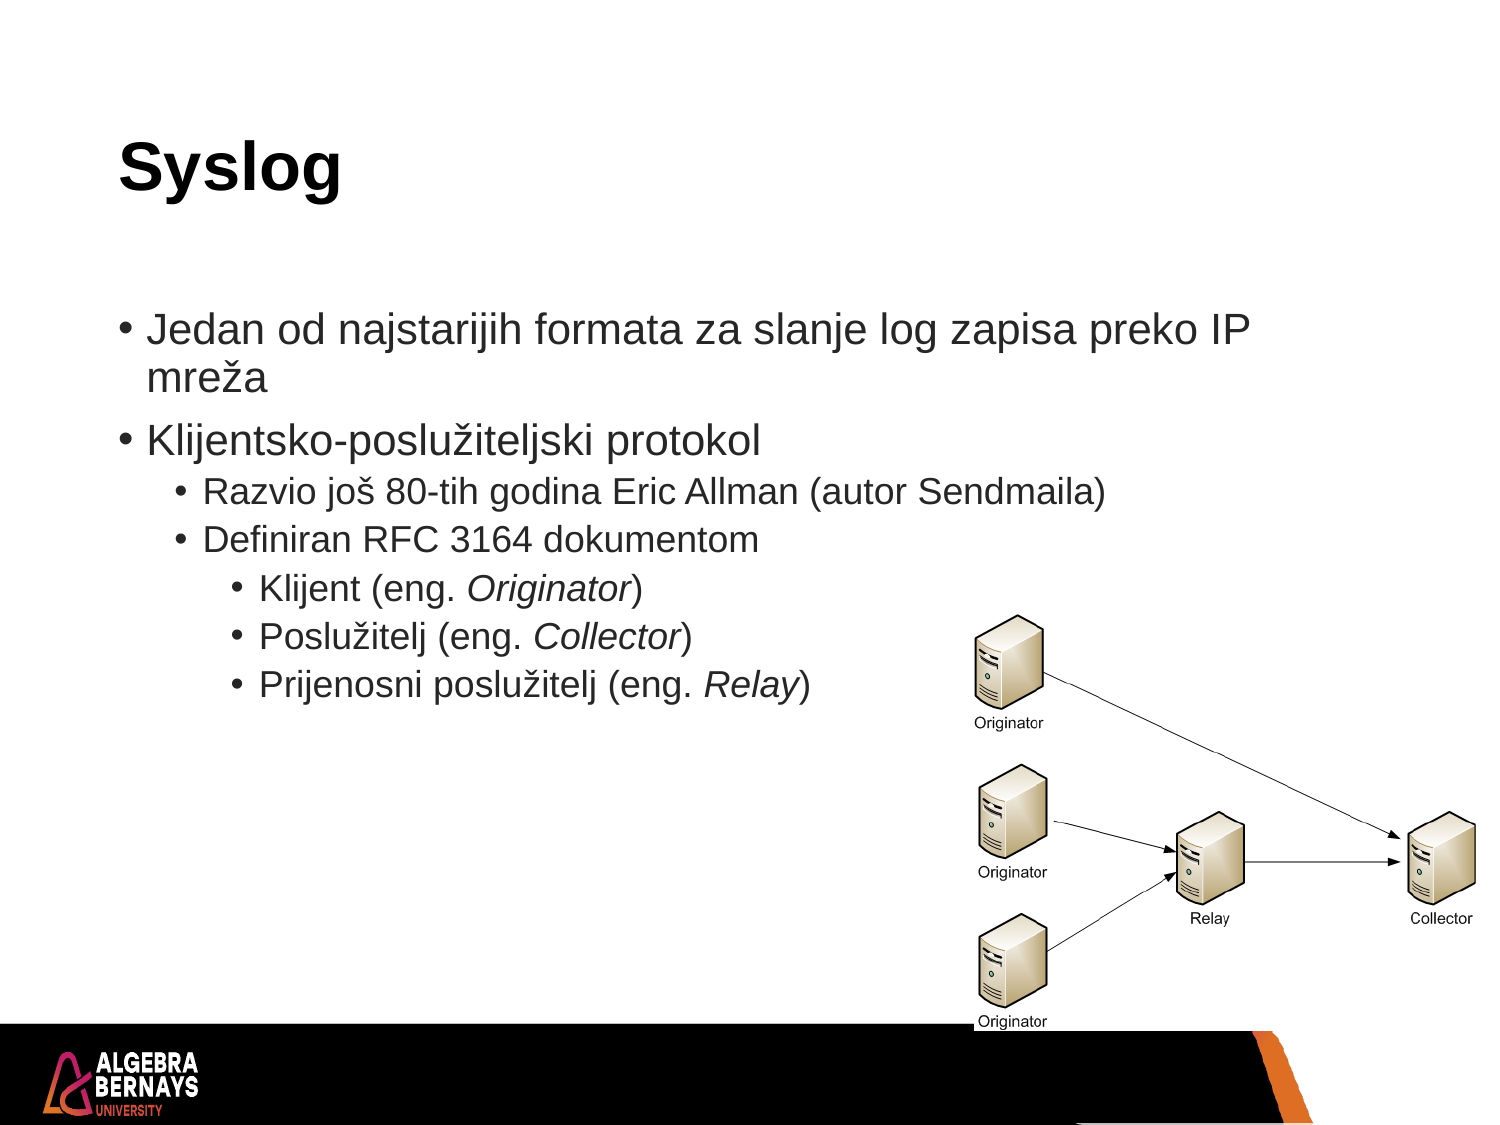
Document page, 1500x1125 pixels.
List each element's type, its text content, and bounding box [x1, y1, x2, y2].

picture [0, 614, 1476, 1125]
title Syslog [103, 59, 1397, 278]
list Jedan od najstarijih formata za slanje log zapisa preko IP mreža Klijentsko-poslužiteljski protokol Razvio još 80-tih godina Eric Allman (autor Sendmaila) Definiran RFC 3164 dokumentom Klijent (eng. Originator) Poslužitelj (eng. Collector) Prijenosni poslužitelj (eng. Relay) [103, 299, 1397, 1014]
